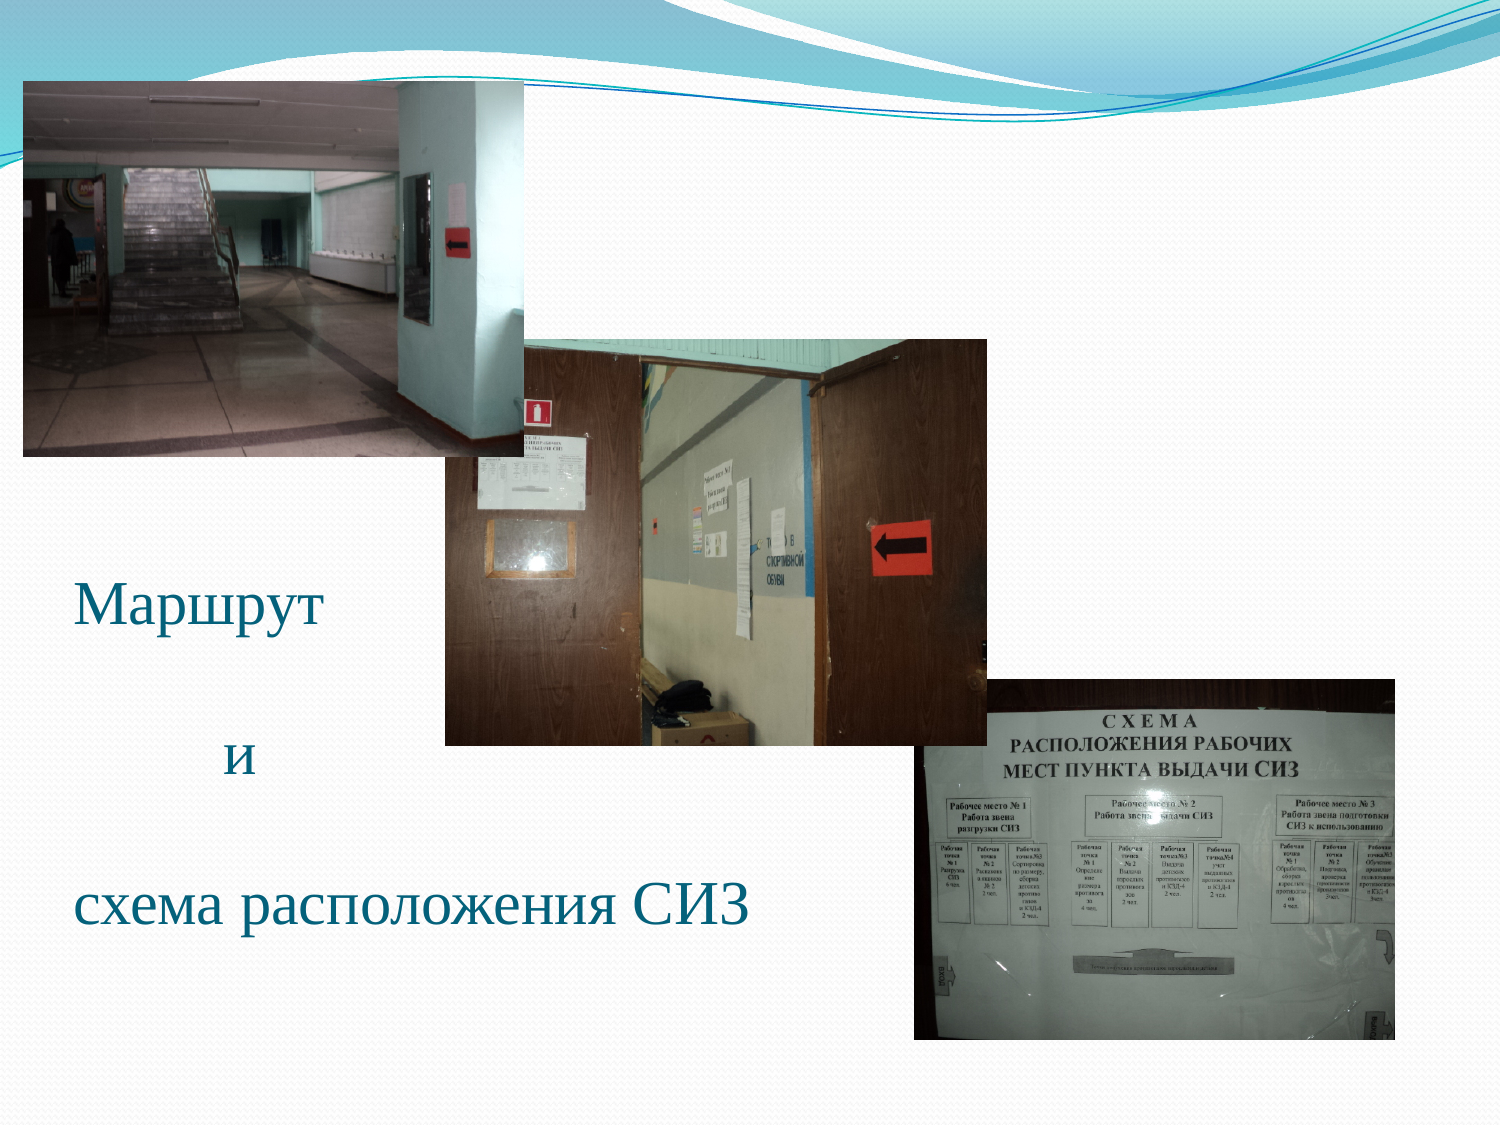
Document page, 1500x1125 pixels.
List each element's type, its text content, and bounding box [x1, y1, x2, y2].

picture [23, 81, 524, 458]
picture [445, 339, 988, 747]
text_box Маршрут и схема расположения СИЗ [58, 480, 868, 1020]
picture [913, 679, 1395, 1041]
